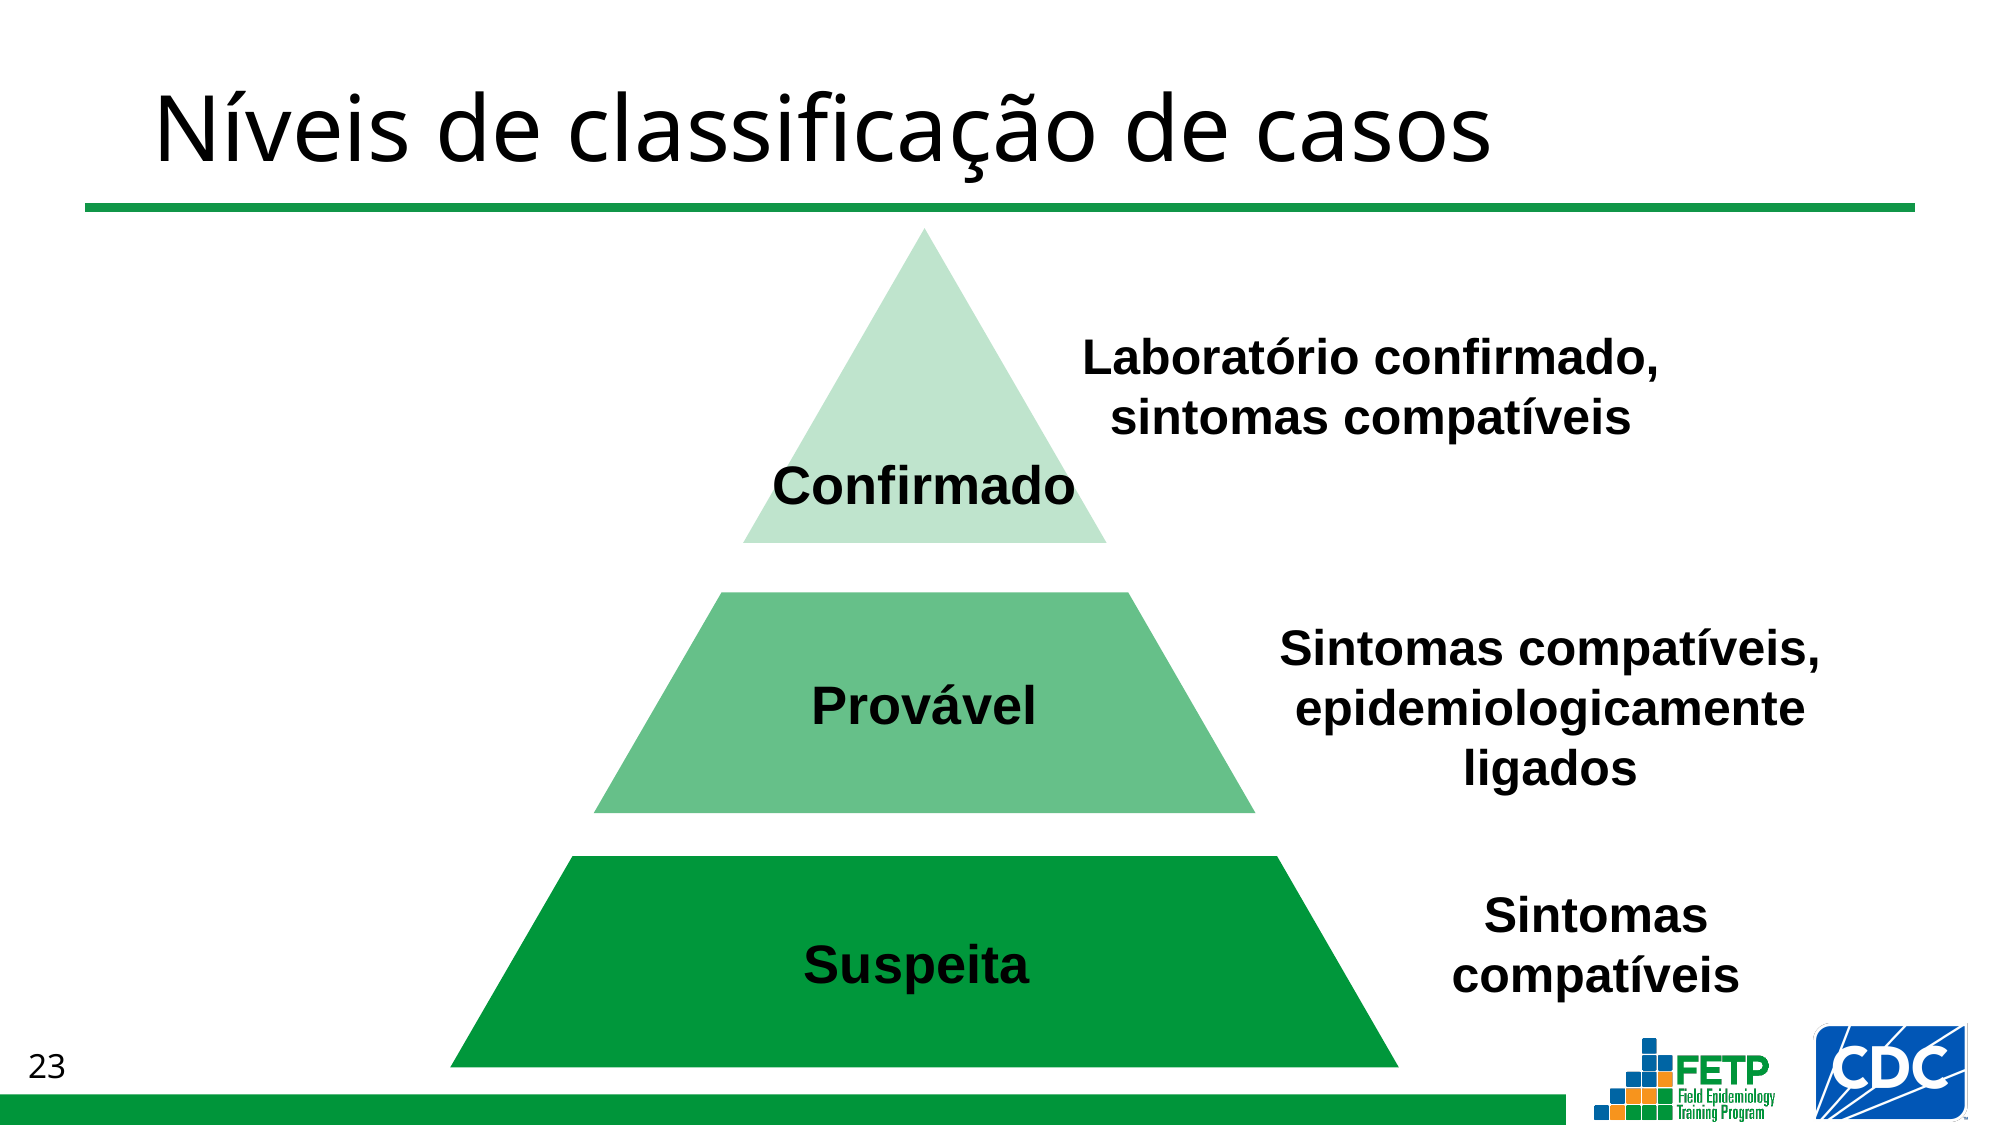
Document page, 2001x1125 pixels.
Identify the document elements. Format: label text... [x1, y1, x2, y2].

text_box Suspeita [450, 856, 1399, 1068]
text_box Sintomas compatíveis [1398, 875, 1794, 1011]
picture [1594, 1038, 1775, 1122]
text_box Sintomas compatíveis, epidemiologicamente ligados [1190, 608, 1911, 804]
title Níveis de classificação de casos [137, 75, 1863, 207]
text_box Provável [593, 592, 1256, 814]
text_box Laboratório confirmado, sintomas compatíveis [1046, 317, 1696, 453]
text_box Confirmado [743, 228, 1107, 543]
picture [1813, 1023, 1968, 1122]
